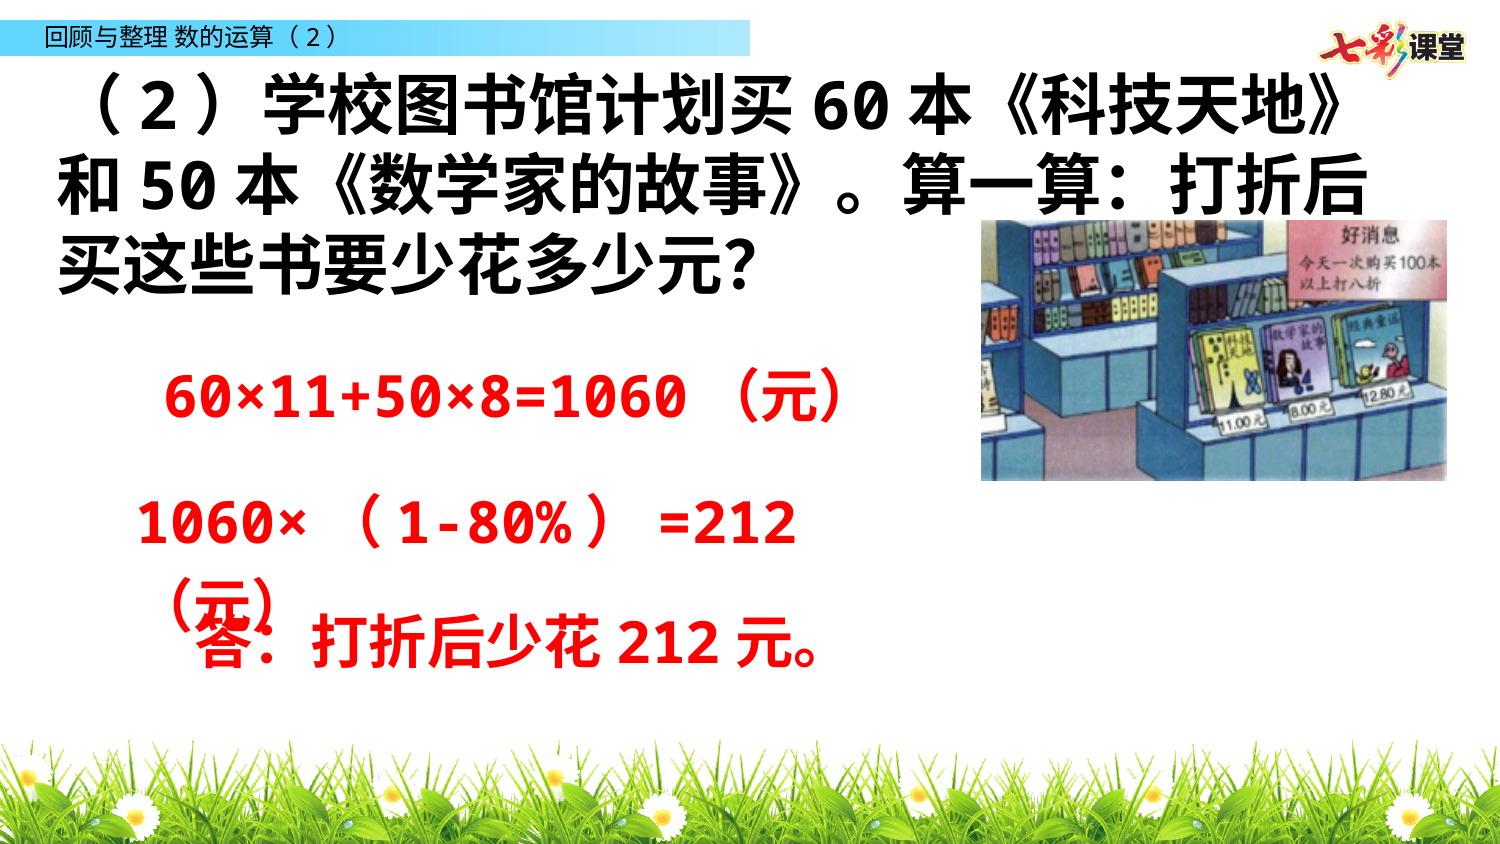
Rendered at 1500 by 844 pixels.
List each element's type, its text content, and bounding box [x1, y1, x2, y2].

text_box （2）学校图书馆计划买60本《科技天地》和50本《数学家的故事》。算一算：打折后买这些书要少花多少元？ [41, 55, 1412, 311]
picture [1316, 20, 1468, 80]
text_box 1060×（1-80%）=212（元） [123, 465, 923, 645]
picture [0, 740, 1500, 844]
text_box 答：打折后少花212元。 [182, 585, 809, 681]
text_box 60×11+50×8=1060（元） [151, 339, 951, 435]
picture [981, 220, 1448, 482]
